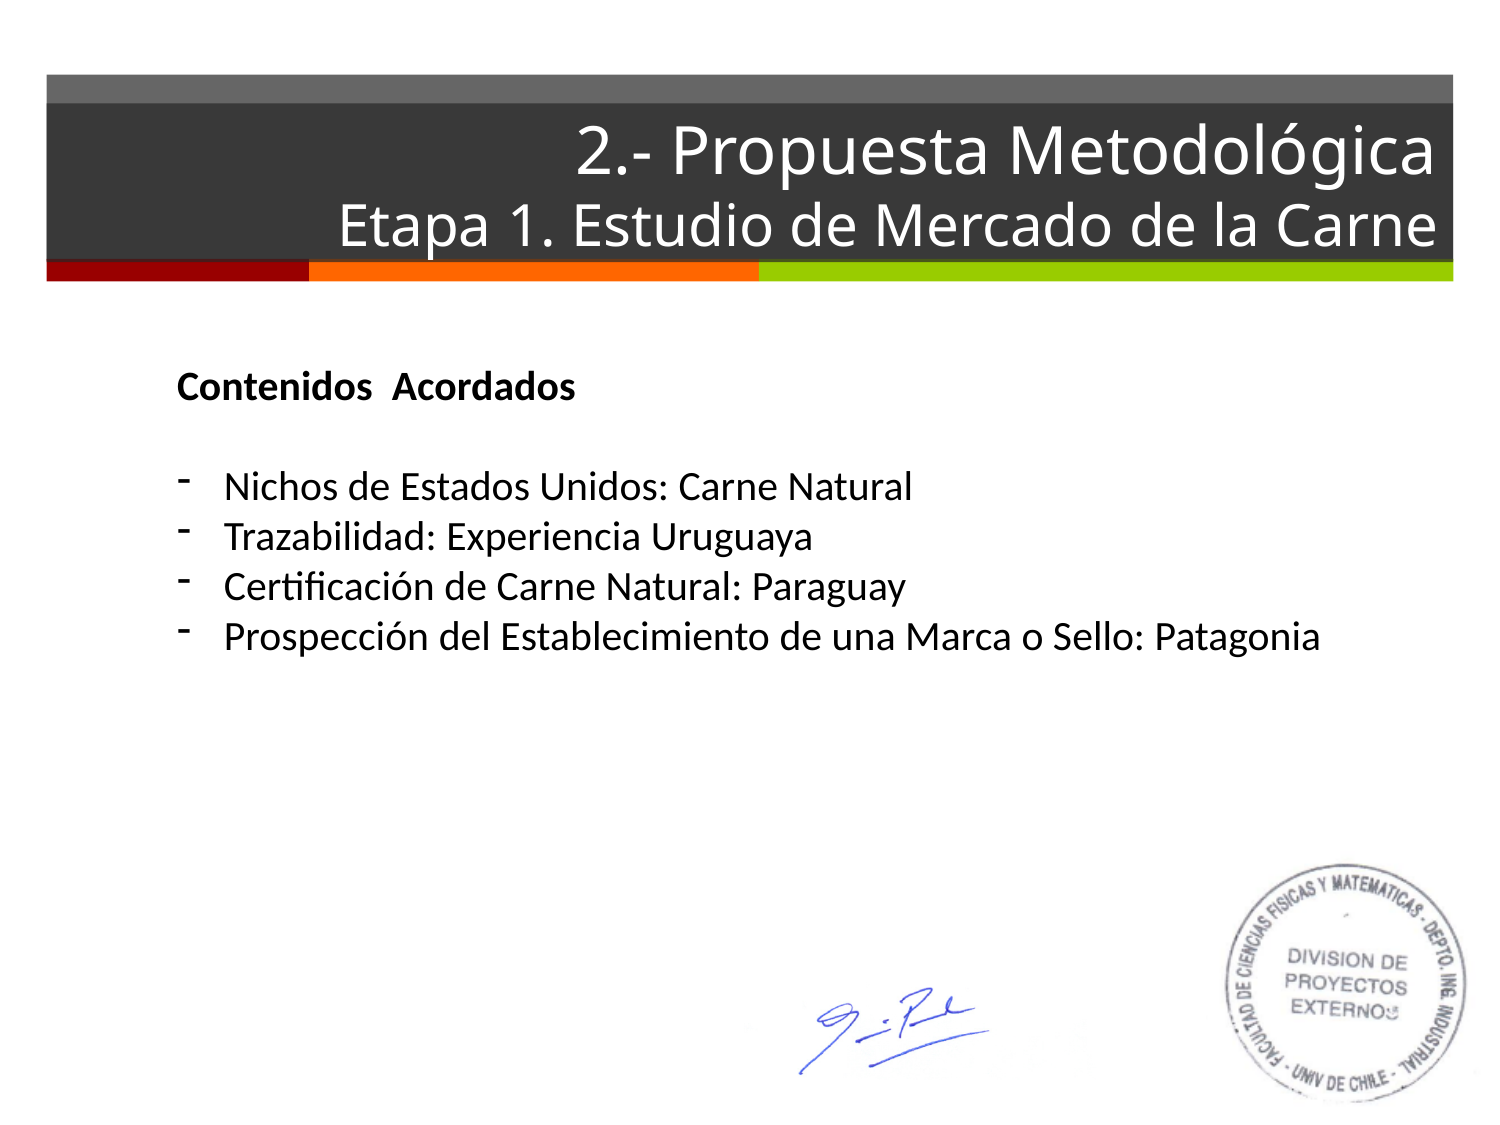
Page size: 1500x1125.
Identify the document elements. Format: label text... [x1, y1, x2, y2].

title 2.- Propuesta Metodológica Etapa 1. Estudio de Mercado de la Carne [46, 103, 1454, 263]
text_box Contenidos Acordados Nichos de Estados Unidos: Carne Natural Trazabilidad: Experiencia Uruguaya Certificación de Carne Natural: Paraguay Prospección del Establecimiento de una Marca o Sello: Patagonia [162, 351, 1338, 667]
picture [670, 977, 1114, 1080]
picture [1206, 839, 1485, 1125]
